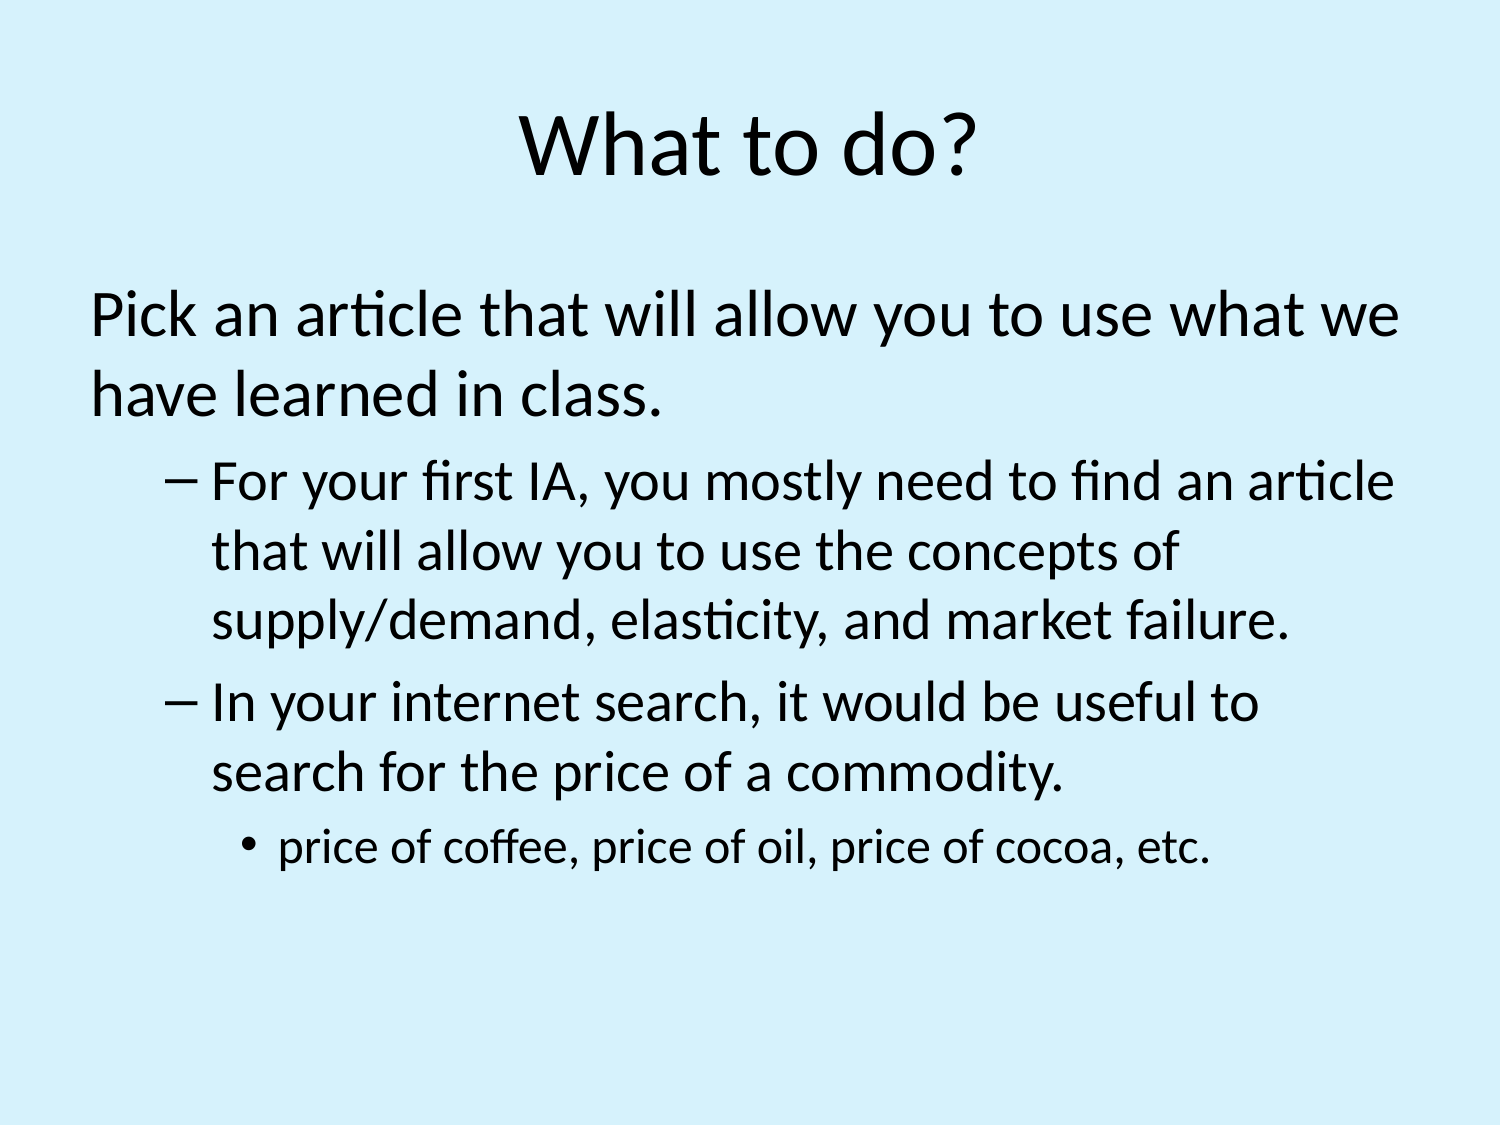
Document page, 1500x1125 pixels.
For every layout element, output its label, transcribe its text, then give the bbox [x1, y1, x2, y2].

list Pick an article that will allow you to use what we have learned in class. For your first IA, you mostly need to find an article that will allow you to use the concepts of supply/demand, elasticity, and market failure. In your internet search, it would be useful to search for the price of a commodity. price of coffee, price of oil, price of cocoa, etc. [75, 262, 1425, 1005]
title What to do? [75, 45, 1425, 233]
